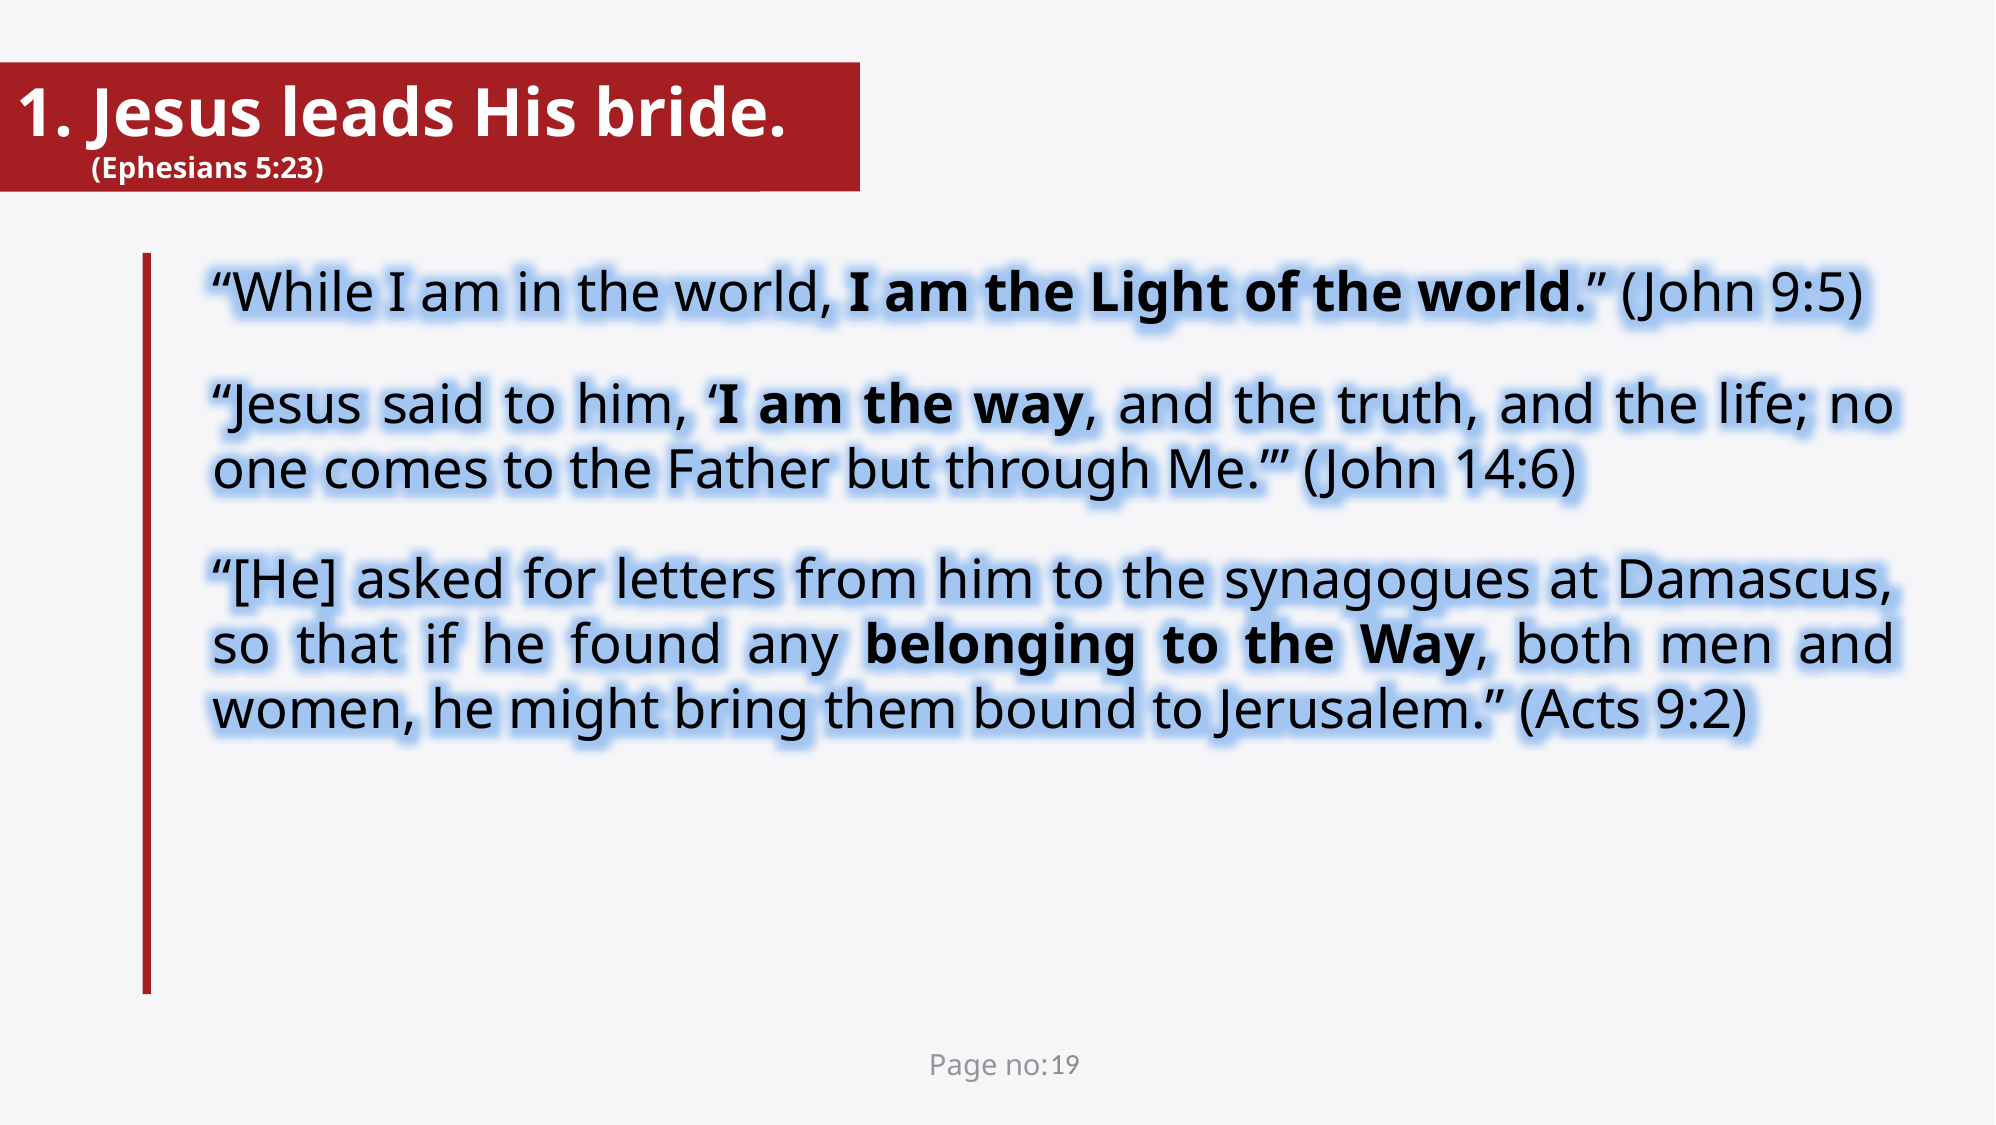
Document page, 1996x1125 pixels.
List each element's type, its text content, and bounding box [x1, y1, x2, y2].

text_box “While I am in the world, I am the Light of the world.” (John 9:5) [198, 249, 1911, 330]
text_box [1, 62, 861, 194]
text_box “Jesus said to him, ‘I am the way, and the truth, and the life; no one comes to the Father but through Me.’” (John 14:6) [198, 362, 1911, 508]
text_box “[He] asked for letters from him to the synagogues at Damascus, so that if he found any belonging to the Way, both men and women, he might bring them bound to Jerusalem.” (Acts 9:2) [198, 537, 1911, 748]
